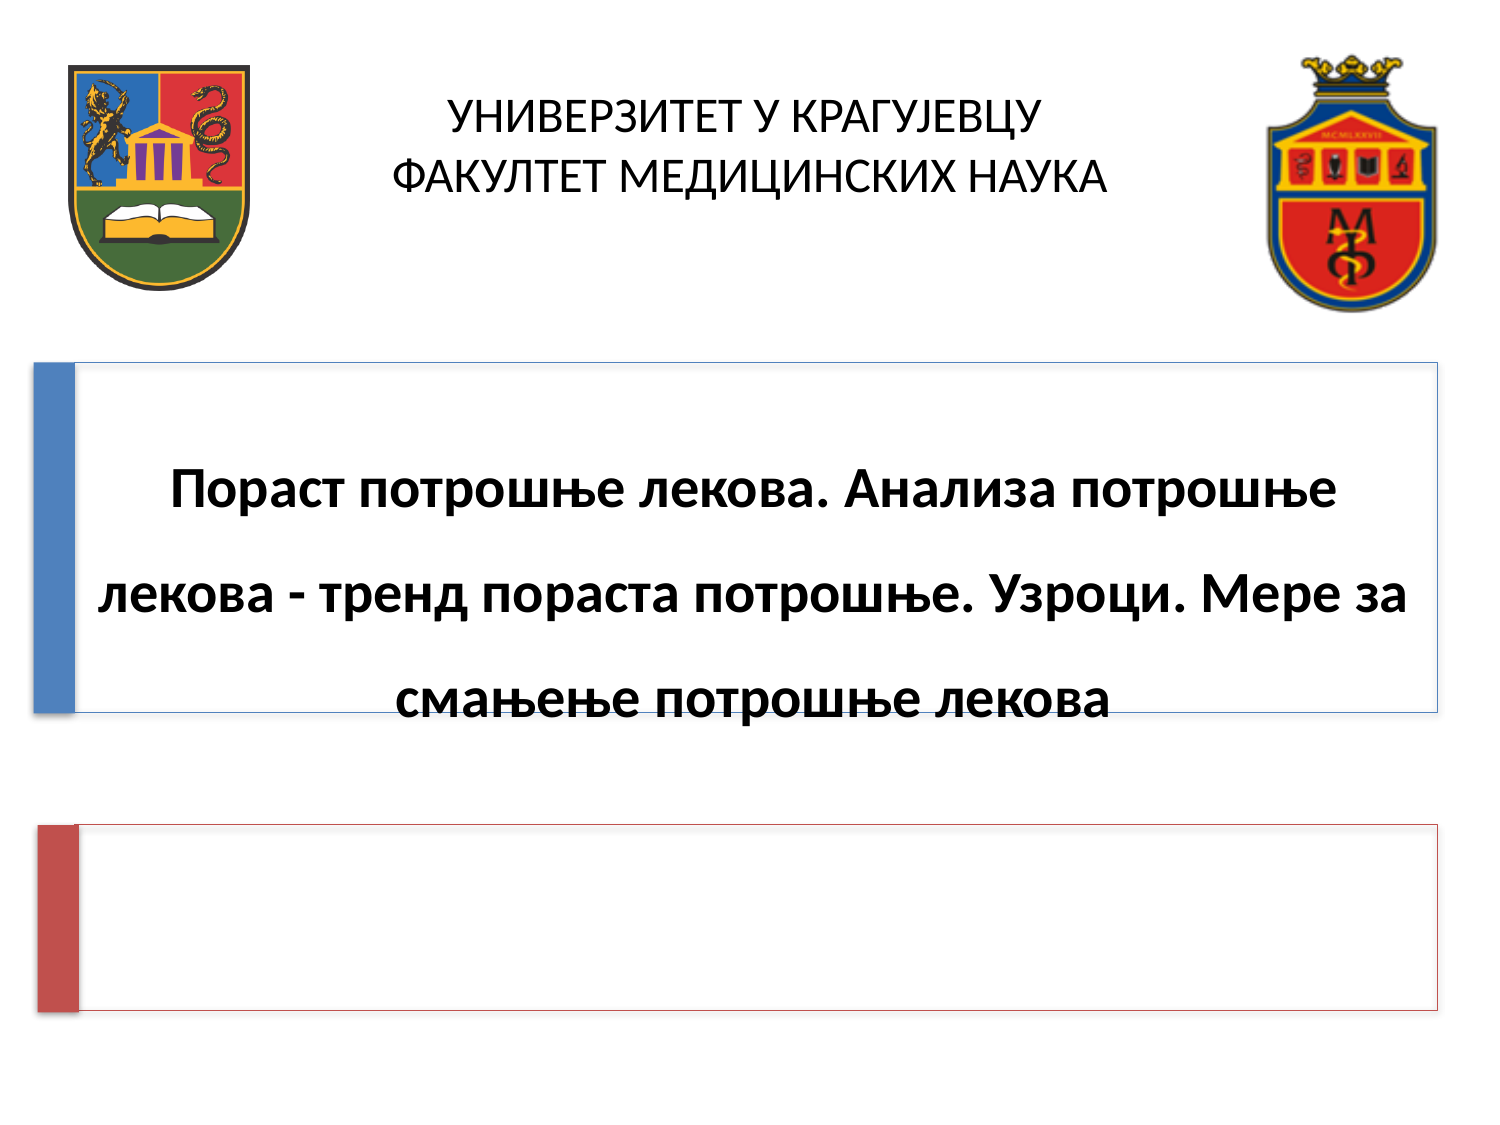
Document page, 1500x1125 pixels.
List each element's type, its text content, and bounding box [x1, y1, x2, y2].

subtitle Пораст потрошње лекова. Анализа потрошње лекова - тренд пораста потрошње. Узроци. Мере за смањење потрошње лекова [72, 406, 1436, 658]
picture [1233, 38, 1463, 315]
title УНИВЕРЗИТЕТ У КРАГУЈЕВЦУ ФАКУЛТЕТ МЕДИЦИНСКИХ НАУКА [255, 74, 1227, 226]
picture [68, 65, 251, 291]
